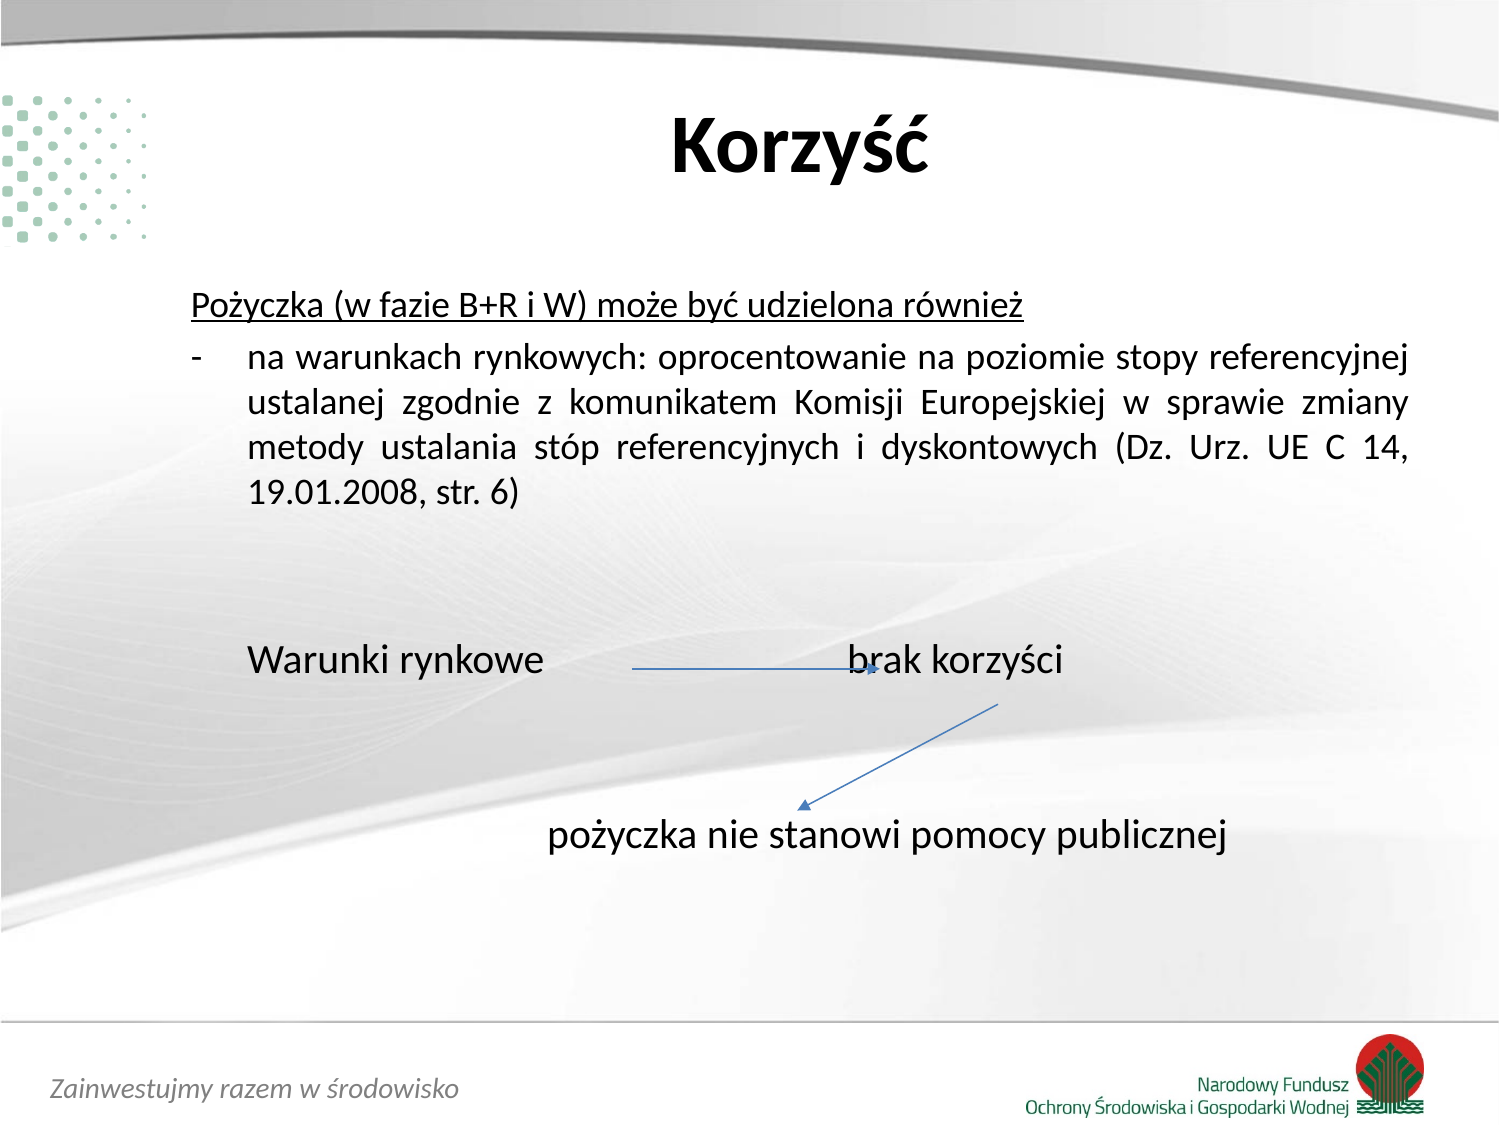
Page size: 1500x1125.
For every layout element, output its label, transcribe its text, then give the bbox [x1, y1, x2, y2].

picture [1026, 1034, 1424, 1118]
picture [0, 0, 1499, 1023]
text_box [796, 703, 999, 811]
list Pożyczka (w fazie B+R i W) może być udzielona również - na warunkach rynkowych: oprocentowanie na poziomie stopy referencyjnej ustalanej zgodnie z komunikatem Komisji Europejskiej w sprawie zmiany metody ustalania stóp referencyjnych i dyskontowych (Dz. Urz. UE C 14, 19.01.2008, str. 6) Warunki rynkowe brak korzyści pożyczka nie stanowi pomocy publicznej [175, 219, 1425, 1005]
title Korzyść [175, 58, 1425, 219]
